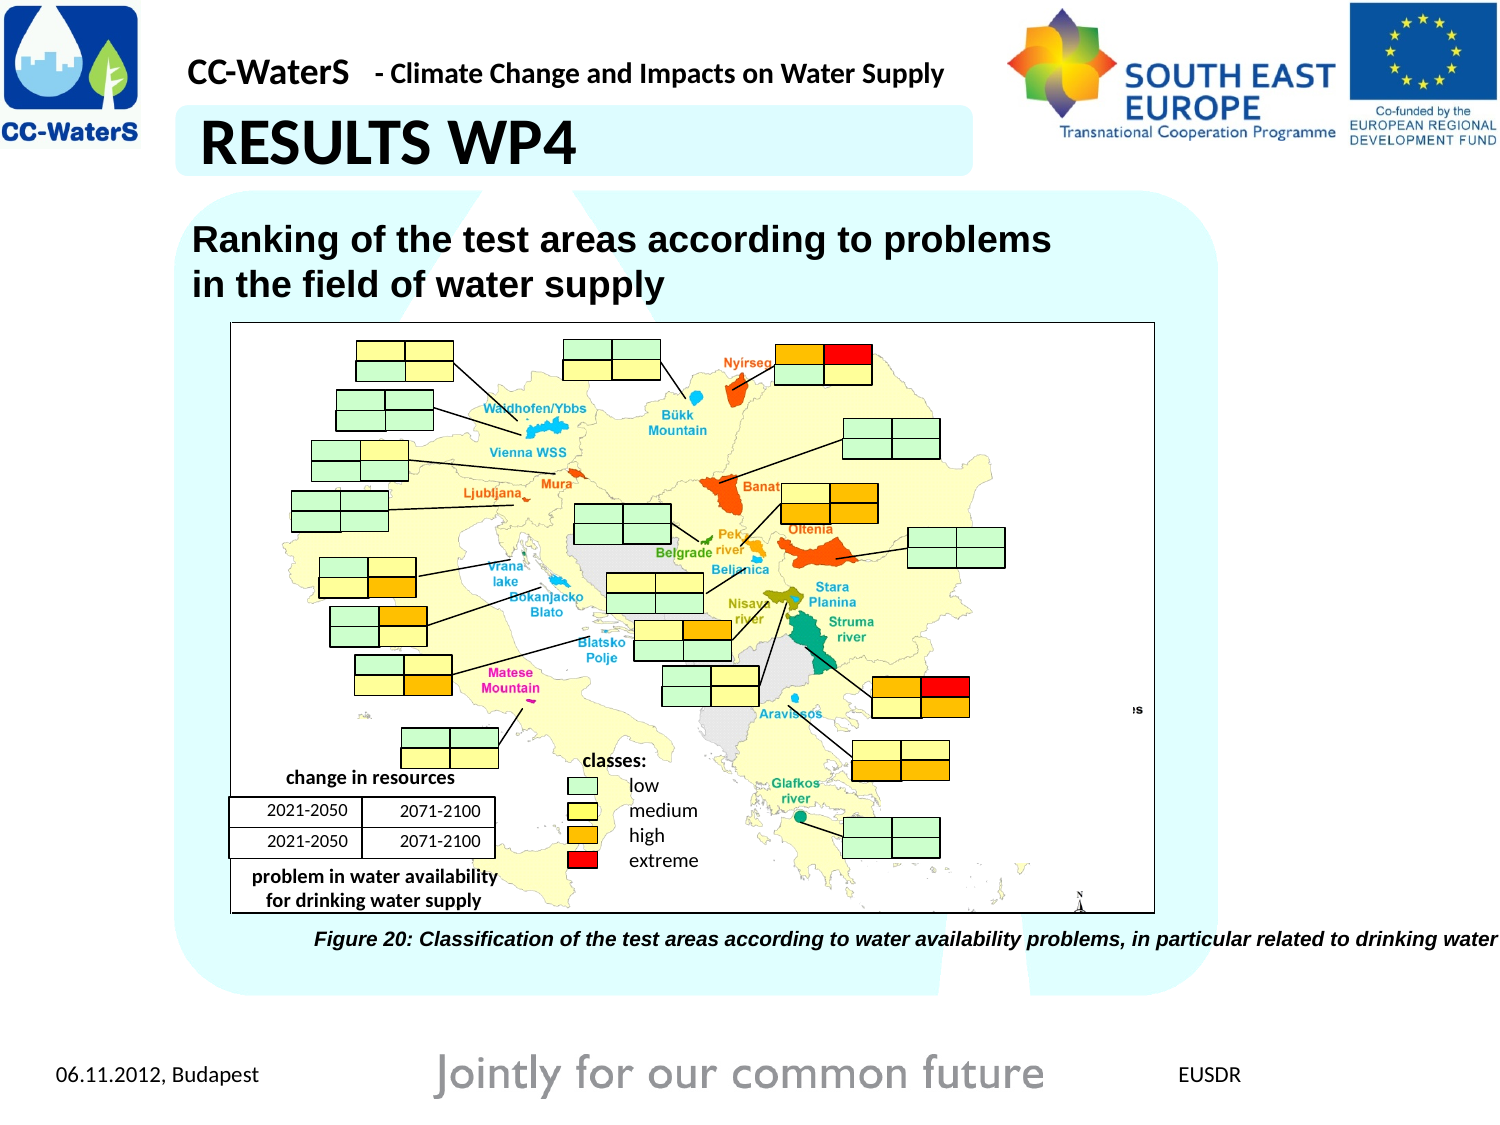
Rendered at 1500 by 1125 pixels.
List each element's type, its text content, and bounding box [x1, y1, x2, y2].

picture [1347, 75, 1500, 148]
text_box RESULTS WP4 [185, 90, 593, 185]
text_box Figure 20: Classification of the test areas according to water availability problems, in particular related to drinking water supply. [1163, 918, 1500, 959]
picture [433, 1054, 1043, 1099]
picture [0, 75, 141, 149]
picture [218, 269, 1163, 953]
text_box Ranking of the test areas according to problems in the field of water supply [177, 207, 1447, 313]
text_box [0, 0, 1500, 75]
picture [1007, 75, 1336, 141]
